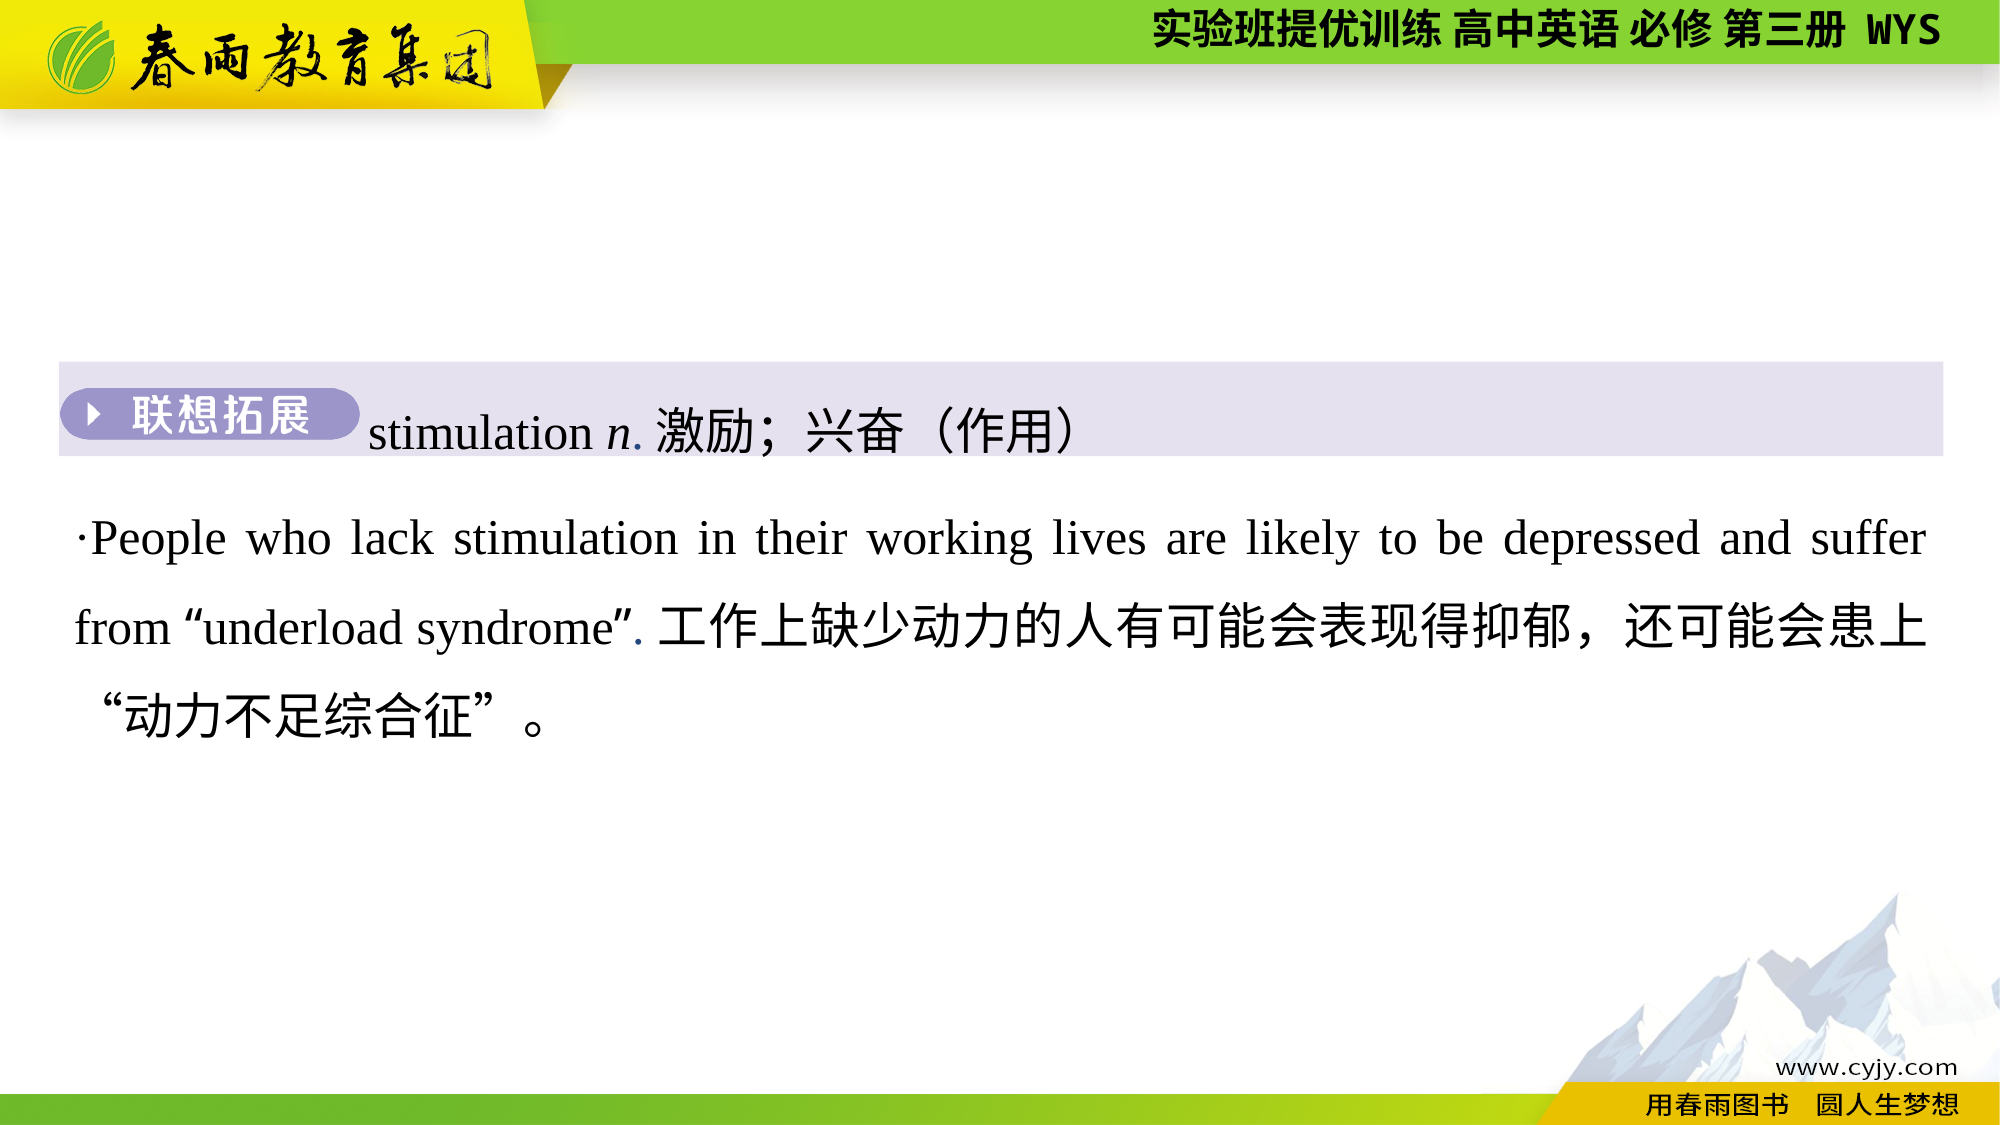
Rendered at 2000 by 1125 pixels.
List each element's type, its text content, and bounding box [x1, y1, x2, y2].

list stimulation n.激励；兴奋（作用） [59, 361, 1944, 457]
text_box ·People who lack stimulation in their working lives are likely to be depressed and suffer from “underload syndrome”.工作上缺少动力的人有可能会表现得抑郁，还可能会患上“动力不足综合征”。 [59, 467, 1944, 753]
picture [0, 0, 2000, 1125]
